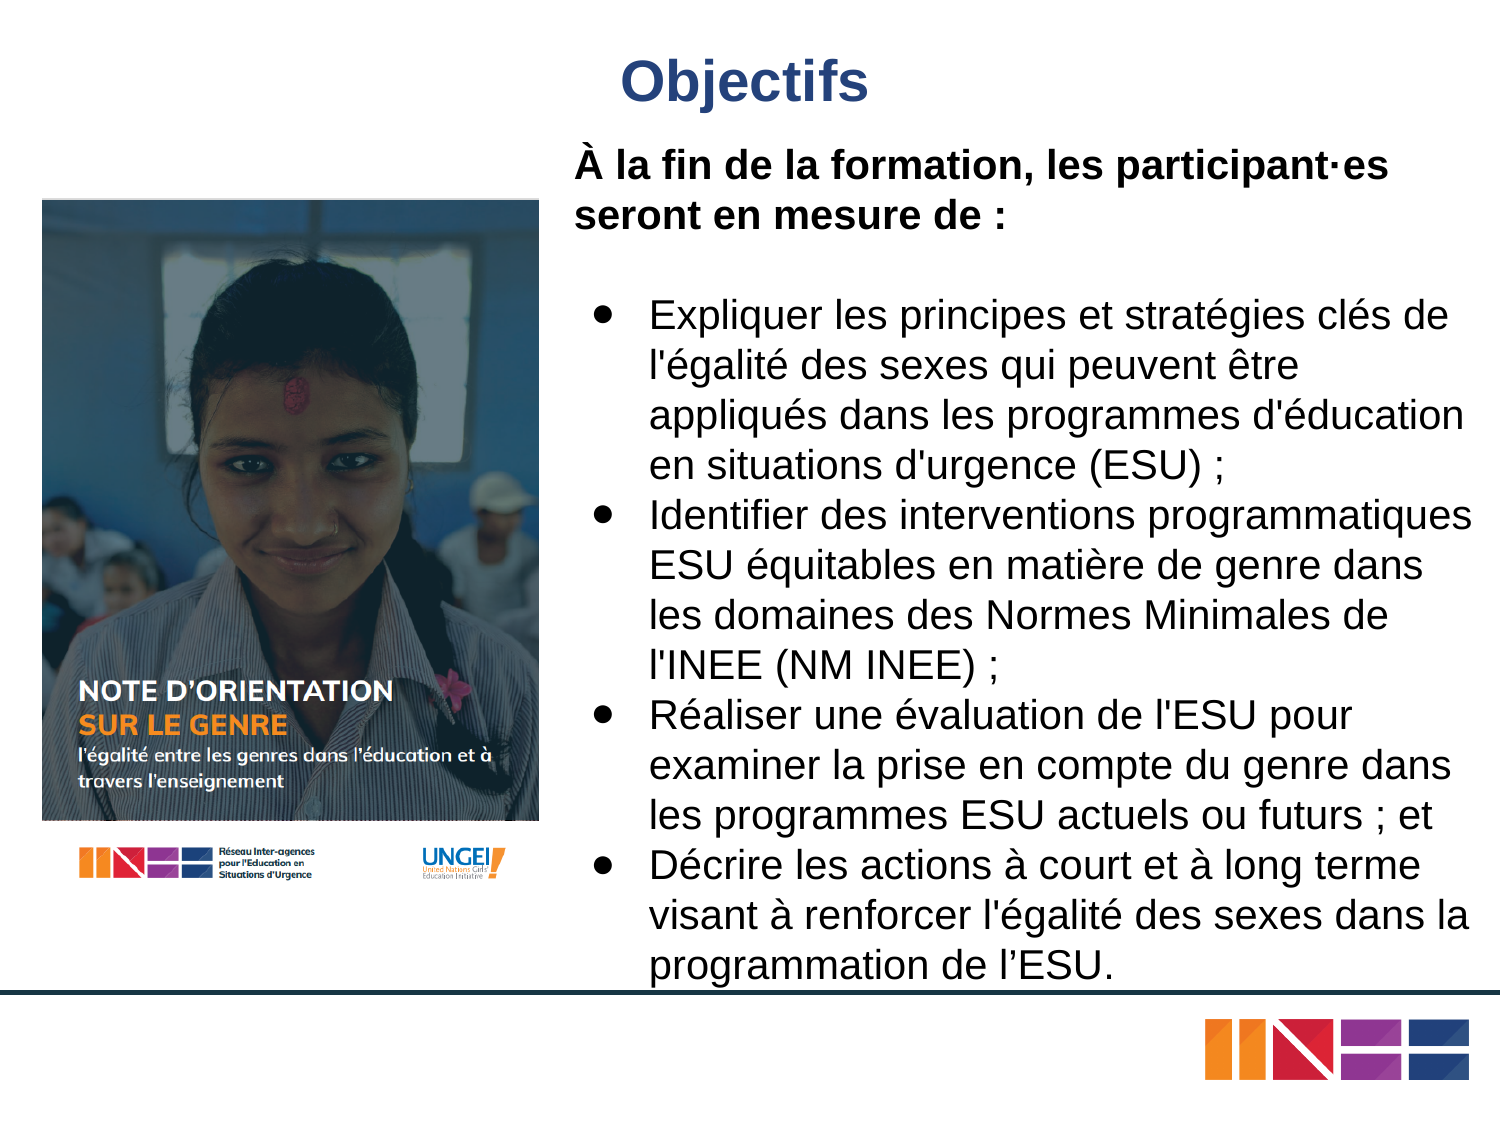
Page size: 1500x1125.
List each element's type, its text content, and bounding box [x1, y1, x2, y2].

list À la fin de la formation, les participant·es seront en mesure de : Expliquer les principes et stratégies clés de l'égalité des sexes qui peuvent être appliqués dans les programmes d'éducation en situations d'urgence (ESU) ; Identifier des interventions programmatiques ESU équitables en matière de genre dans les domaines des Normes Minimales de l'INEE (NM INEE) ; Réaliser une évaluation de l'ESU pour examiner la prise en compte du genre dans les programmes ESU actuels ou futurs ; et Décrire les actions à court et à long terme visant à renforcer l'égalité des sexes dans la programmation de l’ESU. [558, 122, 1490, 1028]
picture [1205, 1028, 1469, 1080]
picture [42, 198, 539, 907]
title Objectifs [23, 28, 1468, 145]
